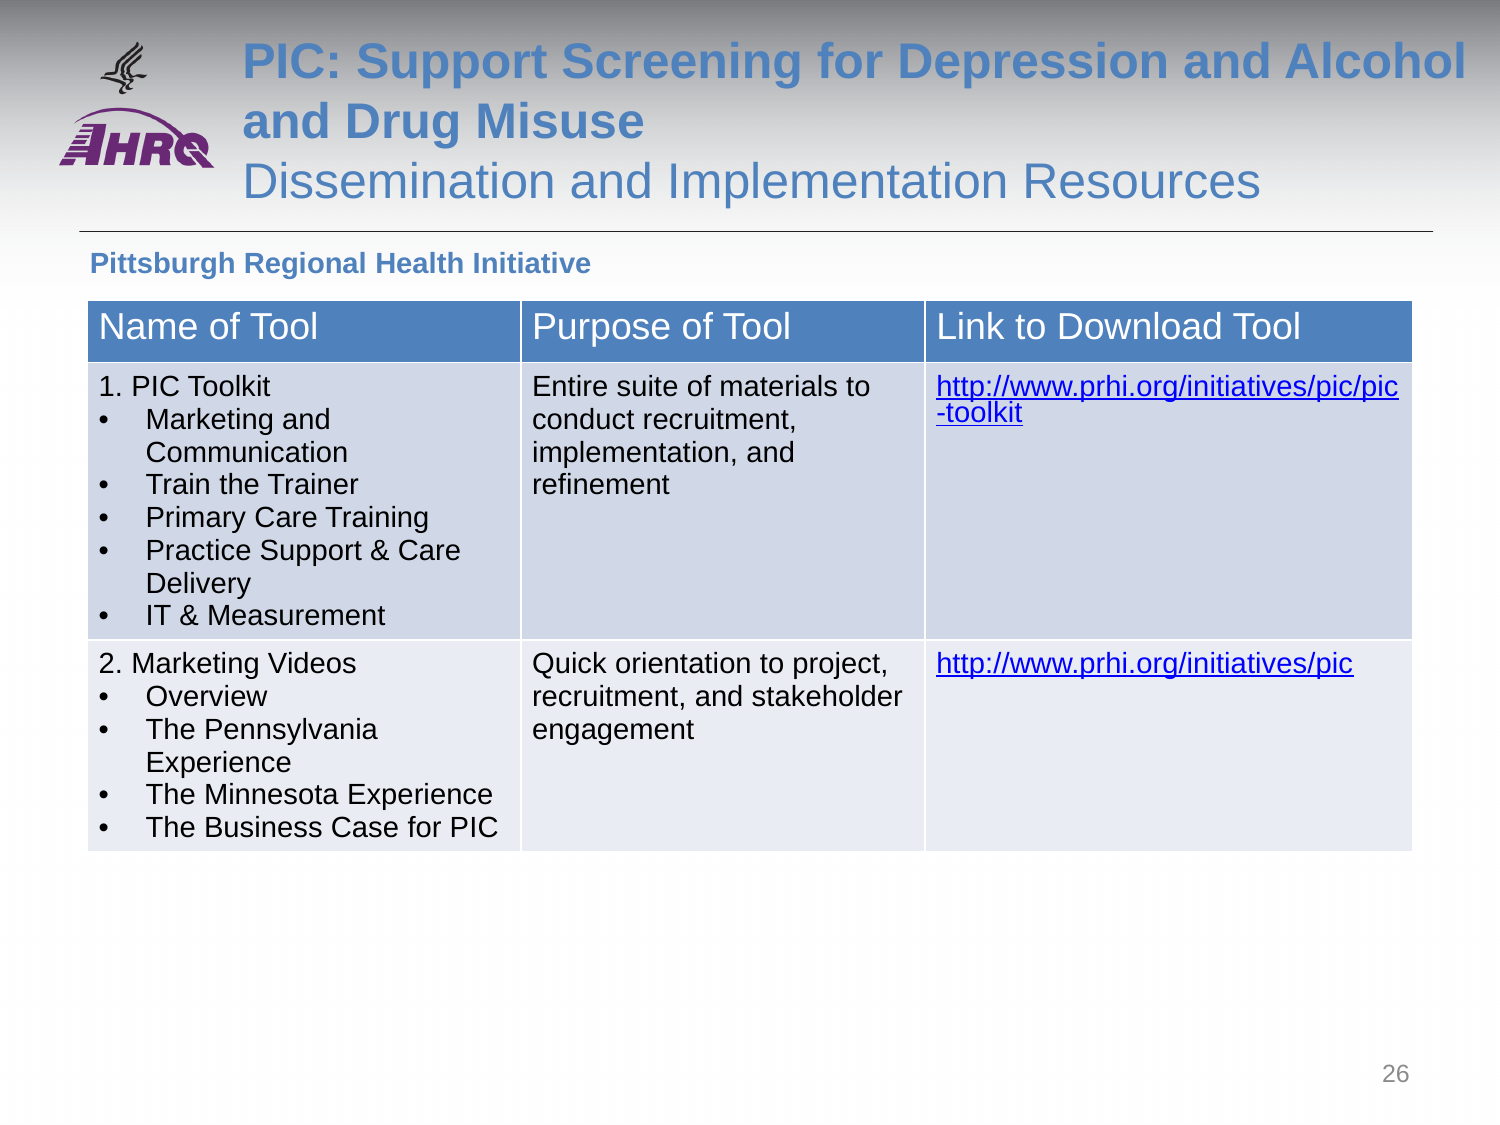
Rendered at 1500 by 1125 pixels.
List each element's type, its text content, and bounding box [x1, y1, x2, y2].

table_cell http://www.prhi.org/initiatives/pic [926, 641, 1412, 851]
table_cell 2. Marketing Videos Overview The Pennsylvania Experience The Minnesota Experience The Business Case for PIC [88, 641, 520, 851]
table_cell http://www.prhi.org/initiatives/pic/pic-toolkit [926, 363, 1412, 639]
table_header Link to Download Tool [926, 301, 1412, 362]
table_header Name of Tool [88, 301, 520, 362]
table_header Purpose of Tool [522, 301, 924, 362]
title PIC: Support Screening for Depression and Alcohol and Drug Misuse Dissemination and Implementation Resources [227, 24, 1500, 212]
table_cell 1. PIC Toolkit Marketing and Communication Train the Trainer Primary Care Training Practice Support & Care Delivery IT & Measurement [88, 363, 520, 639]
table_cell Quick orientation to project, recruitment, and stakeholder engagement [522, 641, 924, 851]
table_cell Entire suite of materials to conduct recruitment, implementation, and refinement [522, 363, 924, 639]
picture [0, 0, 1500, 1125]
text_box Pittsburgh Regional Health Initiative [74, 237, 1113, 288]
slide_number 26 [1074, 1042, 1425, 1103]
